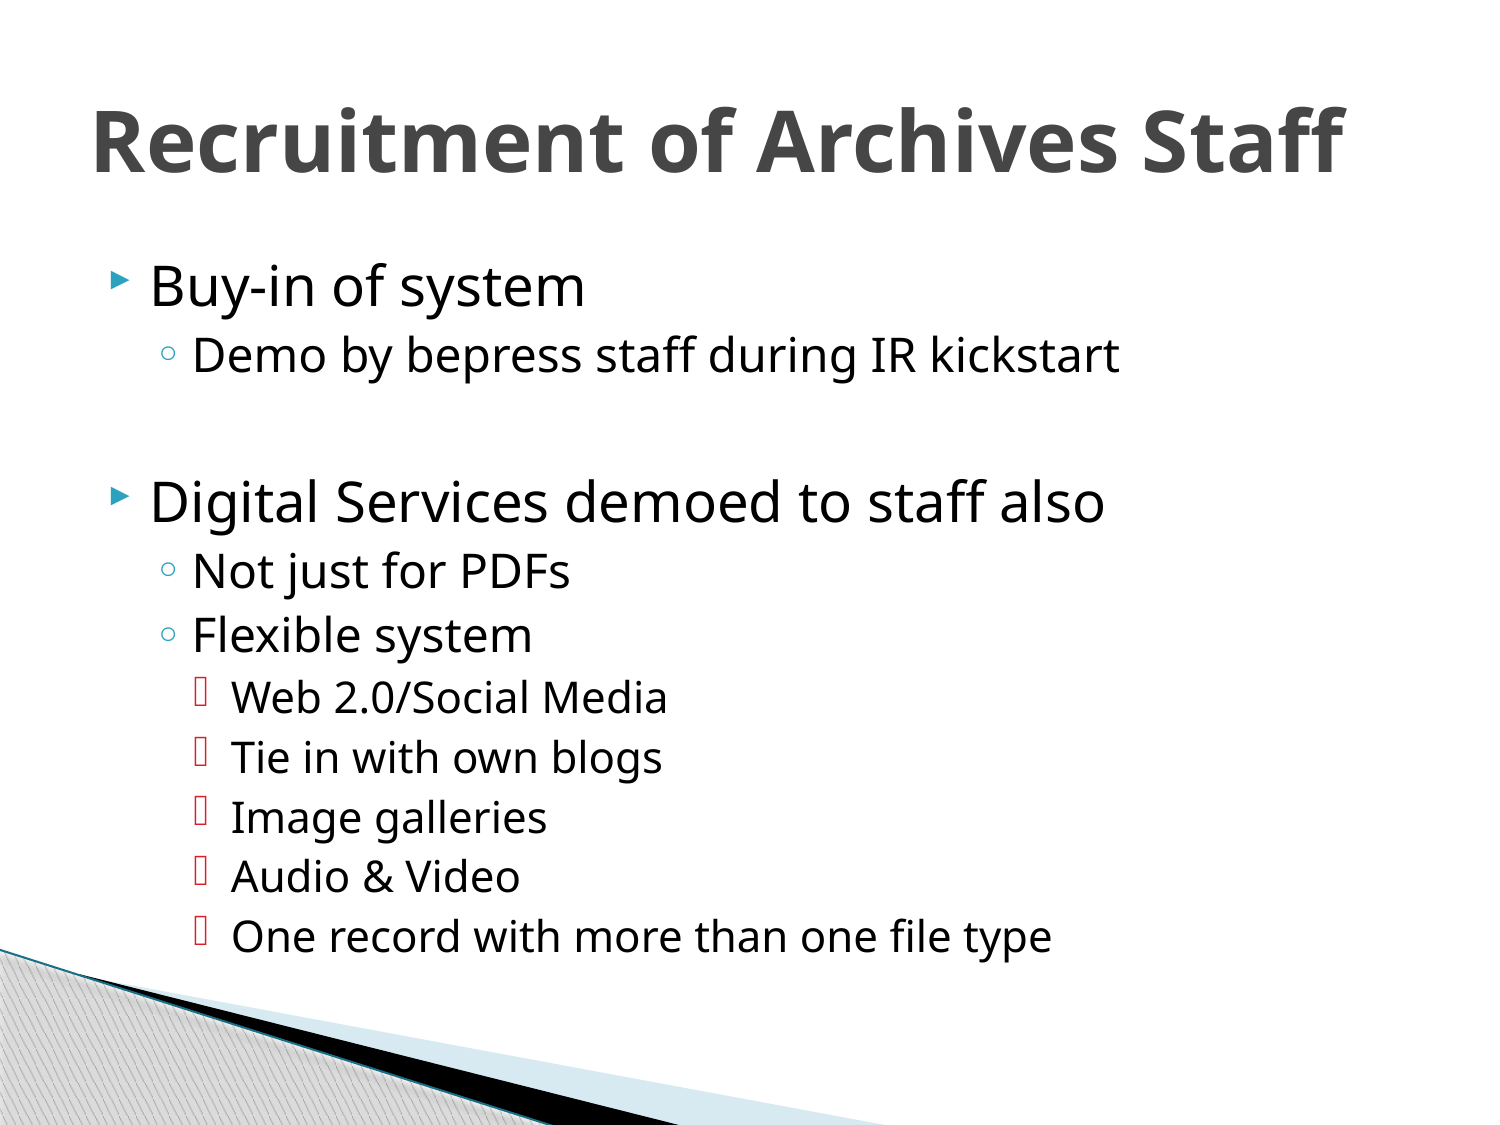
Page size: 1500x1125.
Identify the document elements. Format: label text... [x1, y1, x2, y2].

list Buy-in of system Demo by bepress staff during IR kickstart Digital Services demoed to staff also Not just for PDFs Flexible system Web 2.0/Social Media Tie in with own blogs Image galleries Audio & Video One record with more than one file type [75, 243, 1425, 986]
title Recruitment of Archives Staff [75, 45, 1425, 233]
